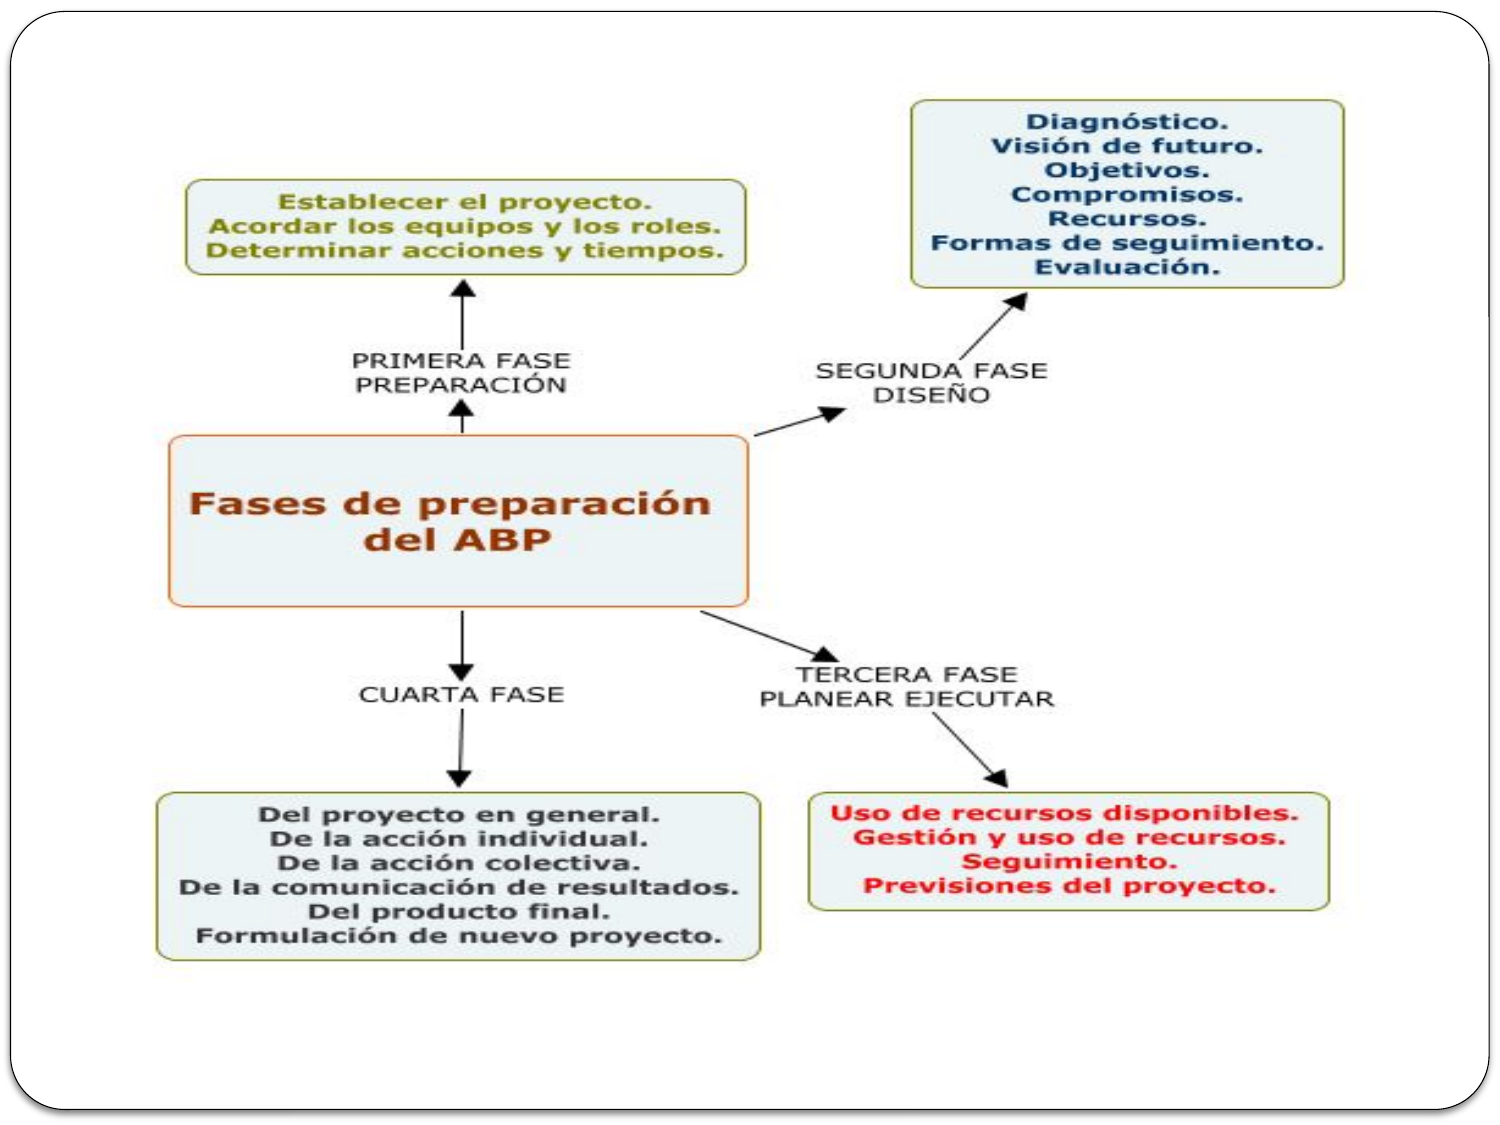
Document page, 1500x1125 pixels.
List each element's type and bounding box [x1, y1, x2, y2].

list [76, 77, 1436, 988]
